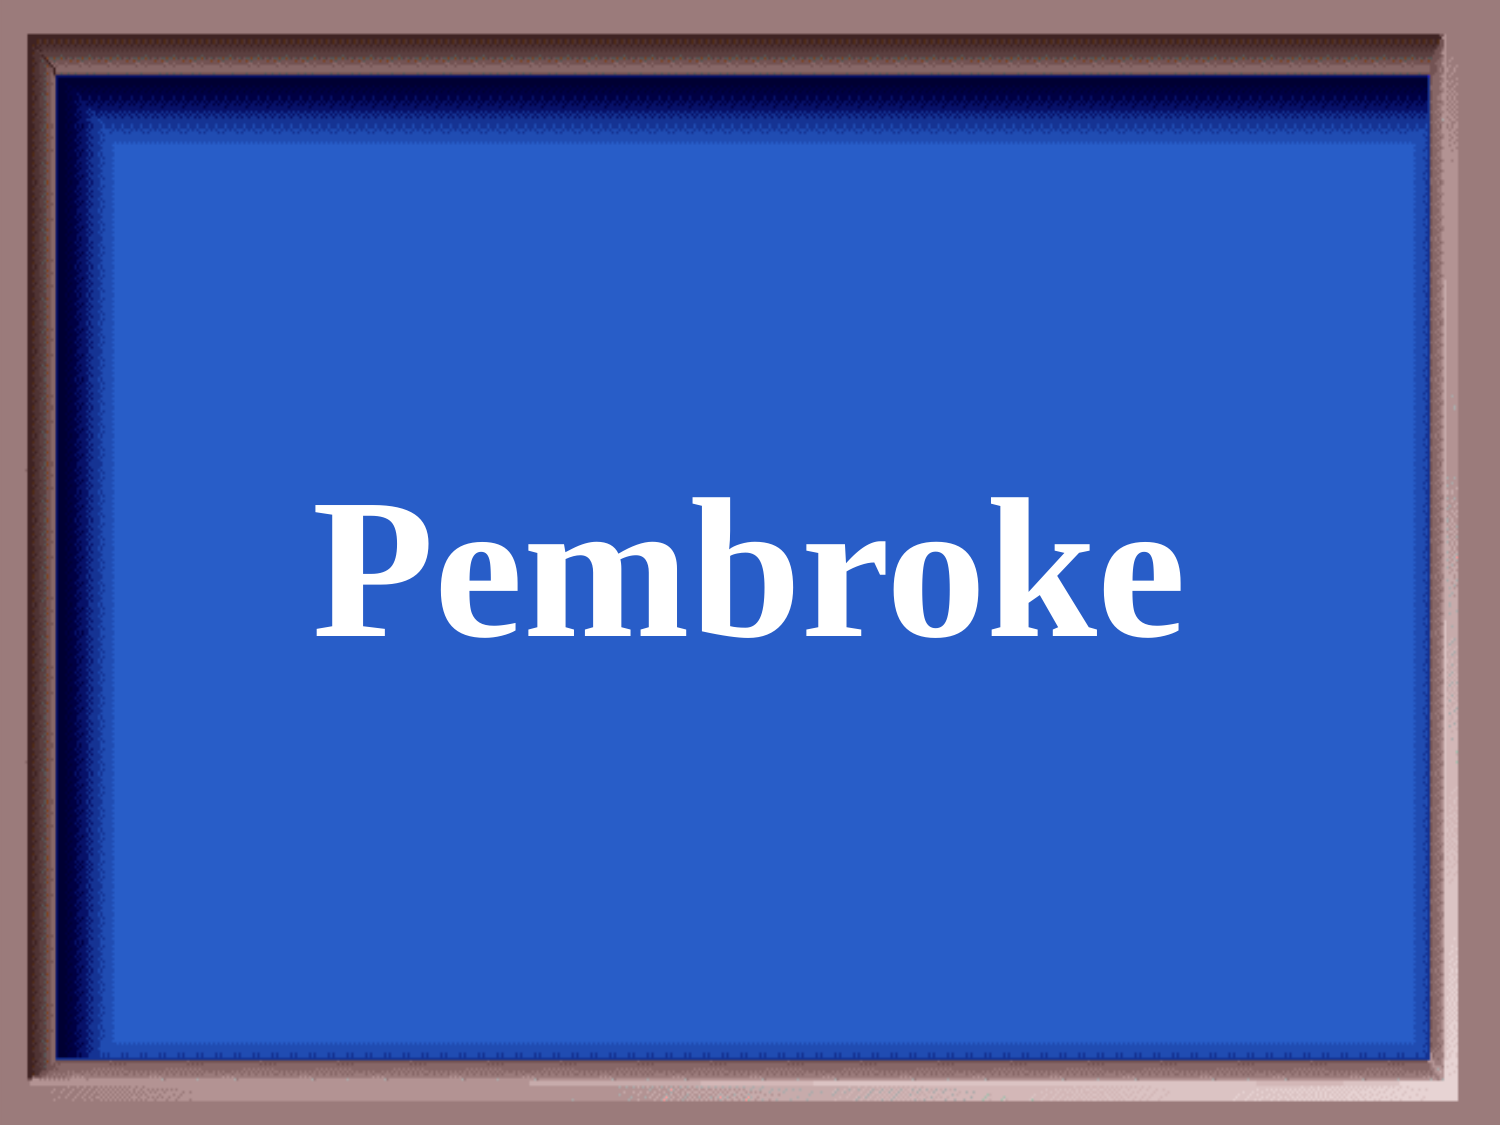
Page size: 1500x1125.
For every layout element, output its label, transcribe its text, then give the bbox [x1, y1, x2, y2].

picture [0, 0, 1500, 1125]
title Pembroke [112, 462, 1388, 650]
